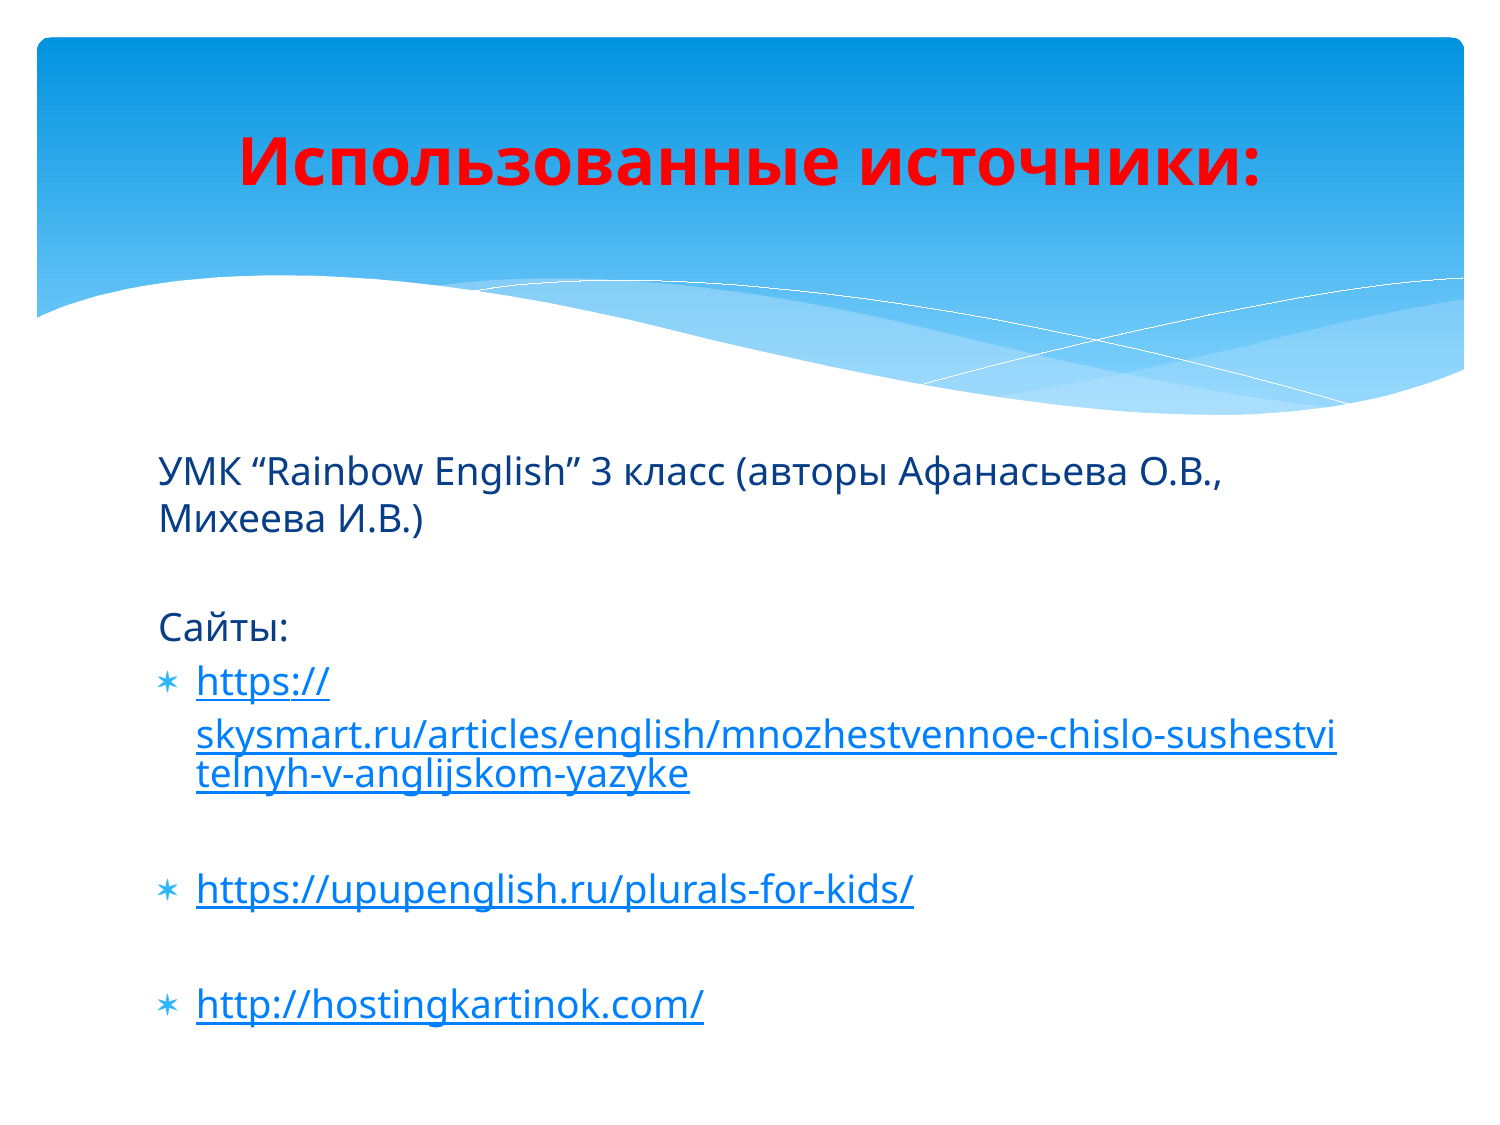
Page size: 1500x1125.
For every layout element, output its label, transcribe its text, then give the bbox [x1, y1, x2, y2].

title Использованные источники: [75, 55, 1425, 261]
list УМК “Rainbow English” 3 класс (авторы Афанасьева О.В., Михеева И.В.) Сайты: https://skysmart.ru/articles/english/mnozhestvennoe-chislo-sushestvitelnyh-v-anglijskom-yazyke https://upupenglish.ru/plurals-for-kids/ http://hostingkartinok.com/ [143, 438, 1359, 1005]
